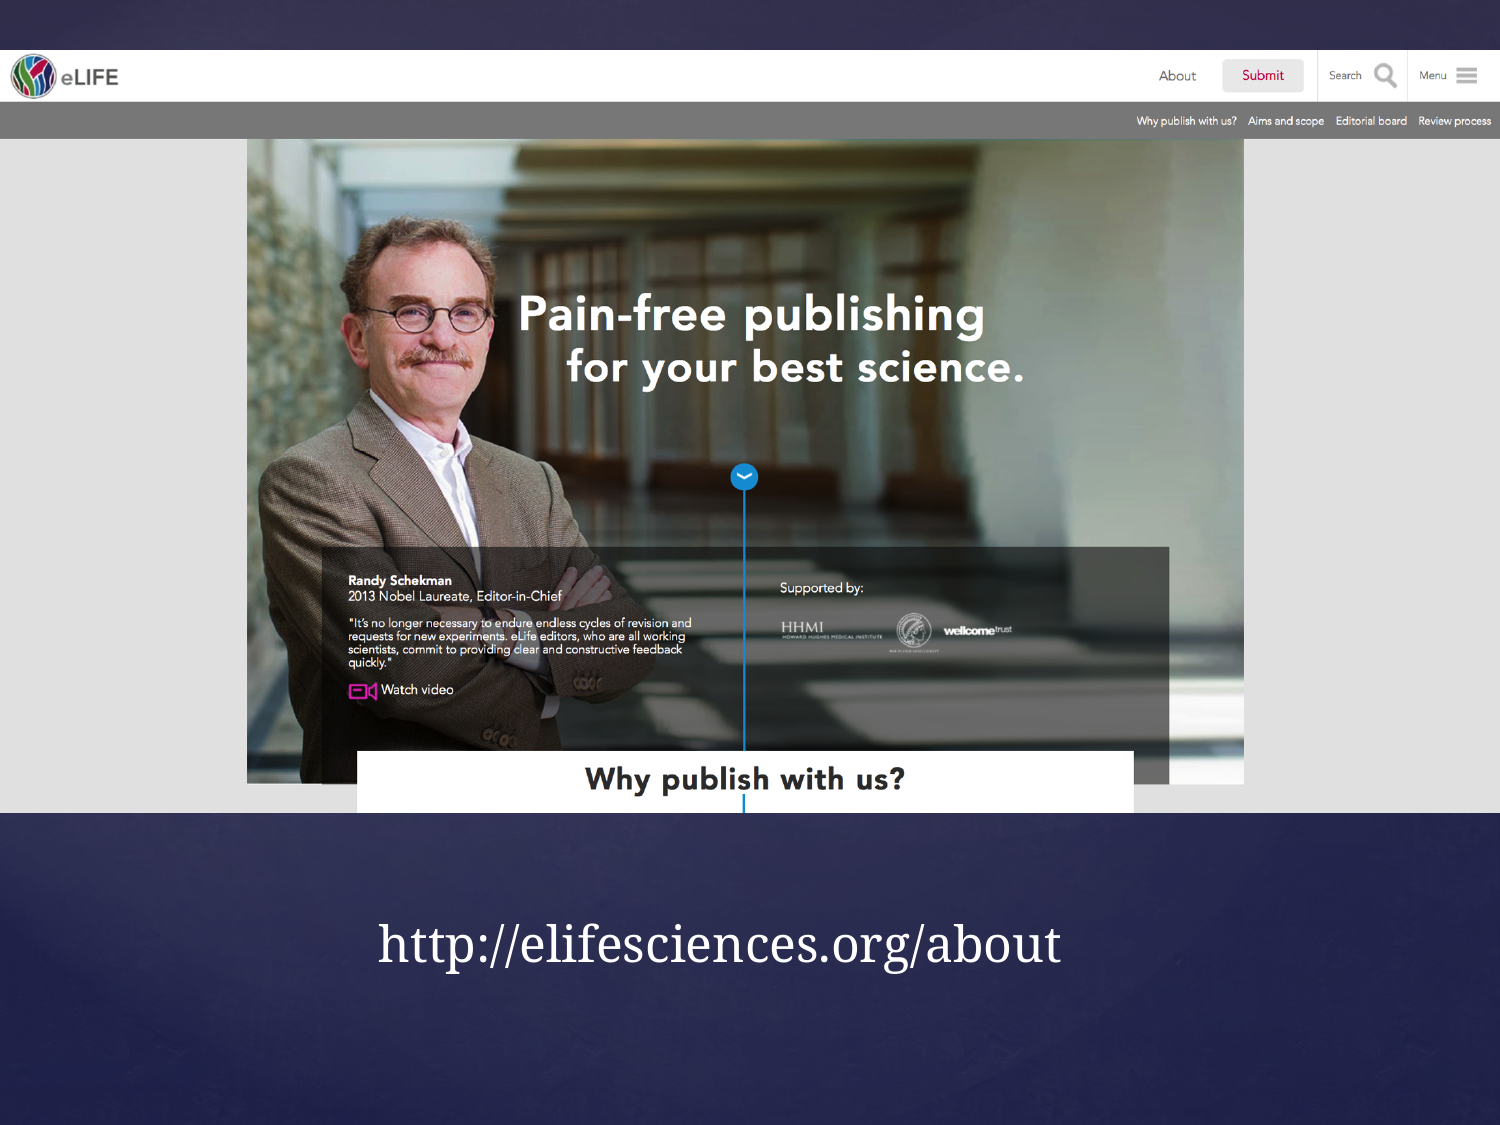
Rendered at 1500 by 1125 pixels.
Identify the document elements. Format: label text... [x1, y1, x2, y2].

text_box http://elifesciences.org/about [364, 904, 1077, 980]
picture [0, 49, 1500, 814]
